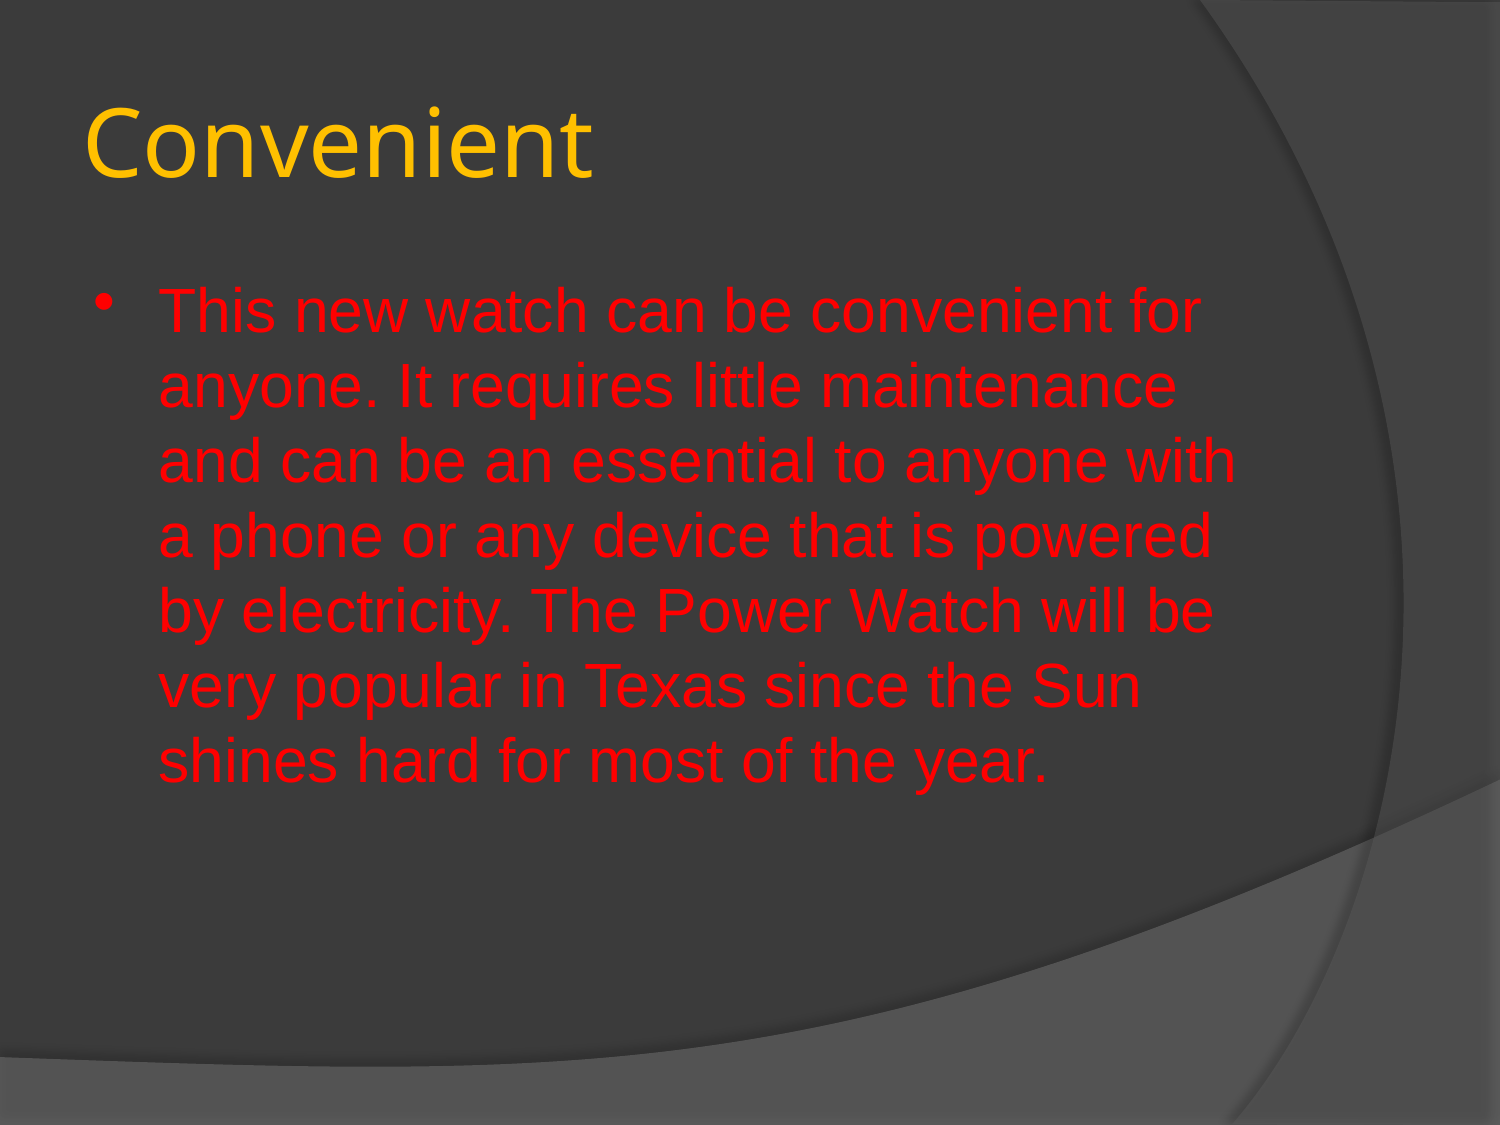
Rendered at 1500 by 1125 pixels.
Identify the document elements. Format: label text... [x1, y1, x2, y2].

title Convenient [75, 45, 1300, 233]
list This new watch can be convenient for anyone. It requires little maintenance and can be an essential to anyone with a phone or any device that is powered by electricity. The Power Watch will be very popular in Texas since the Sun shines hard for most of the year. [75, 262, 1300, 1005]
